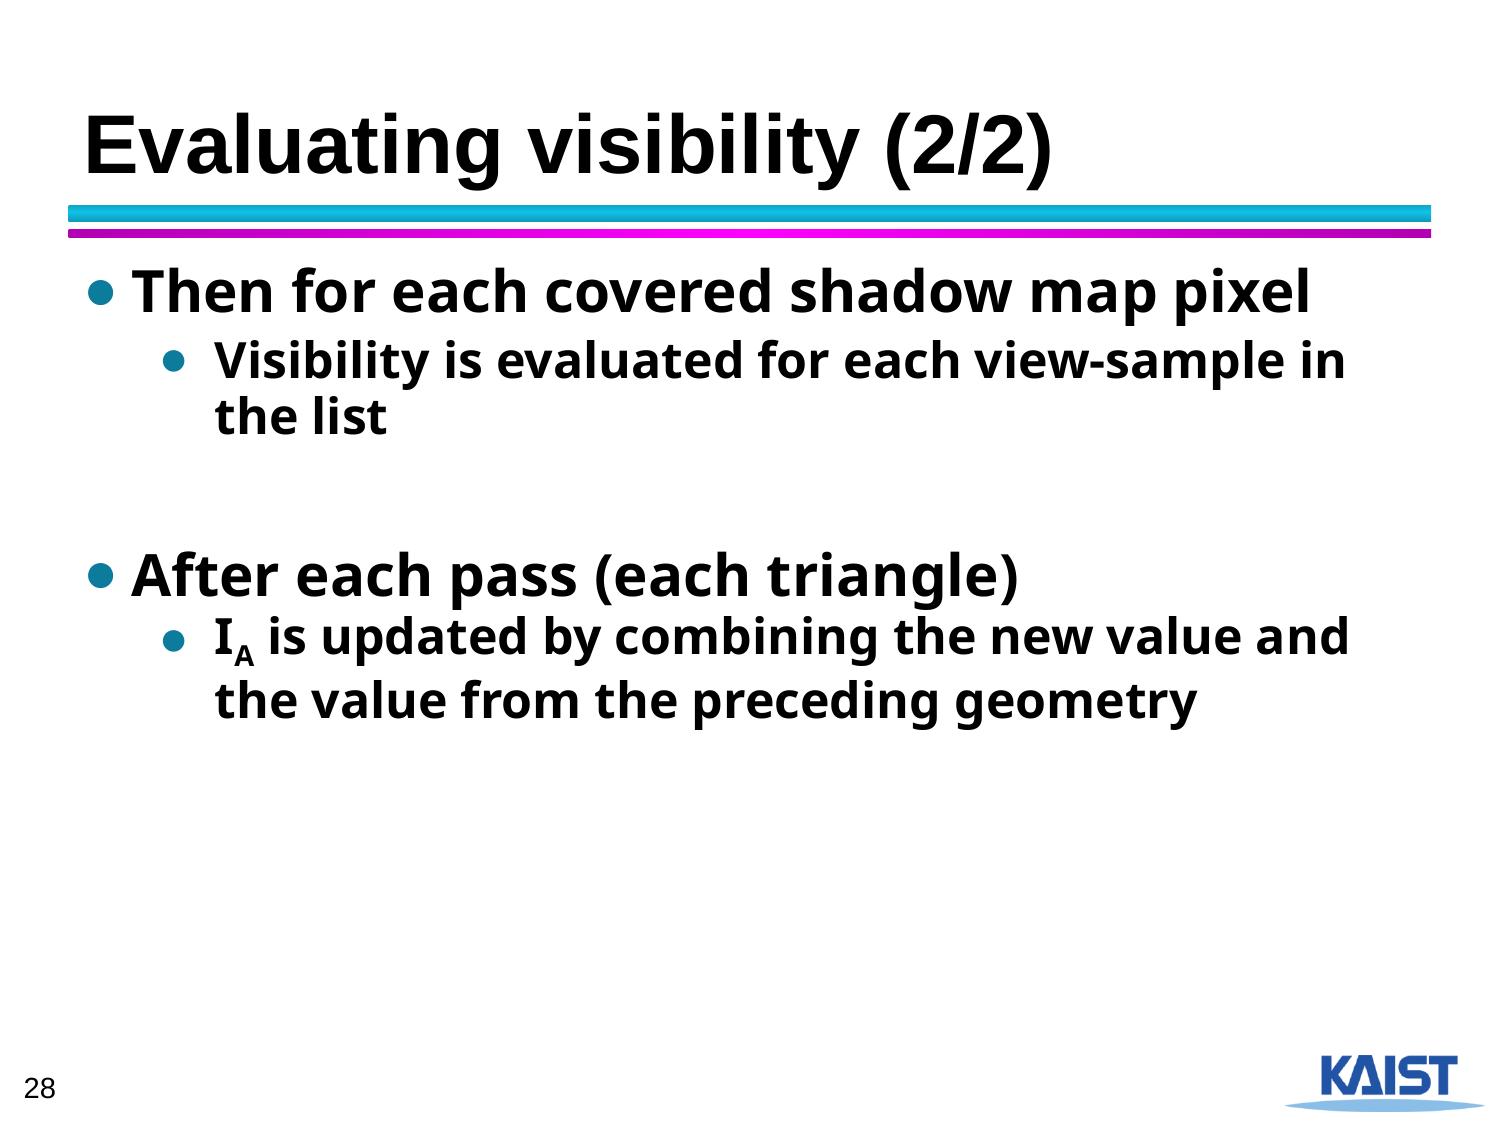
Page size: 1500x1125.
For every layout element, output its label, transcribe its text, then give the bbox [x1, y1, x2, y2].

list Then for each covered shadow map pixel Visibility is evaluated for each view-sample in the list After each pass (each triangle) IA is updated by combining the new value and the value from the preceding geometry [68, 259, 1434, 1093]
picture [1284, 1055, 1485, 1112]
title Evaluating visibility (2/2) [68, 48, 1428, 199]
